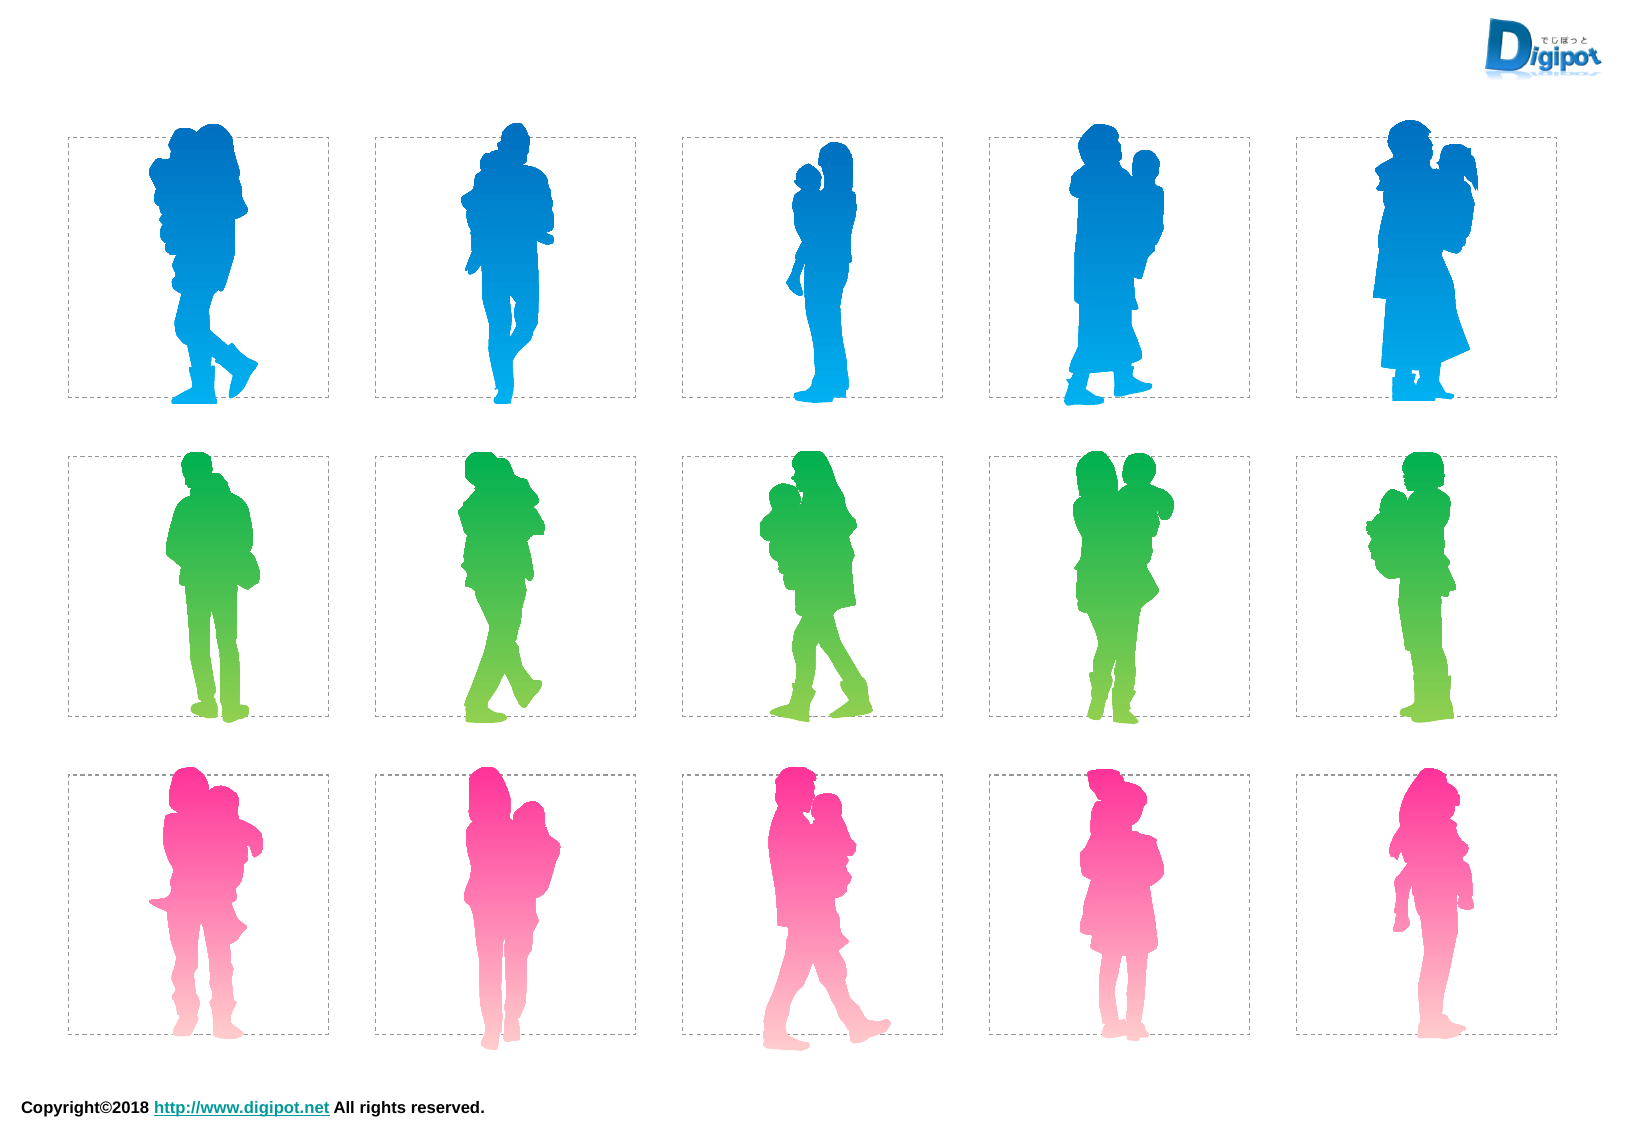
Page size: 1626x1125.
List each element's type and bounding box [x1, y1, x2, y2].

text_box [1372, 120, 1479, 402]
text_box [460, 123, 555, 405]
text_box [458, 451, 546, 723]
text_box [149, 766, 264, 1040]
text_box [786, 141, 858, 403]
text_box [759, 451, 874, 723]
text_box [165, 451, 260, 723]
text_box [1072, 451, 1174, 724]
text_box [149, 124, 258, 405]
text_box [762, 766, 891, 1051]
picture [1485, 18, 1602, 82]
text_box [1080, 769, 1164, 1041]
text_box [1388, 768, 1474, 1040]
text_box [1064, 124, 1164, 406]
text_box [463, 766, 561, 1050]
text_box [1365, 451, 1457, 723]
